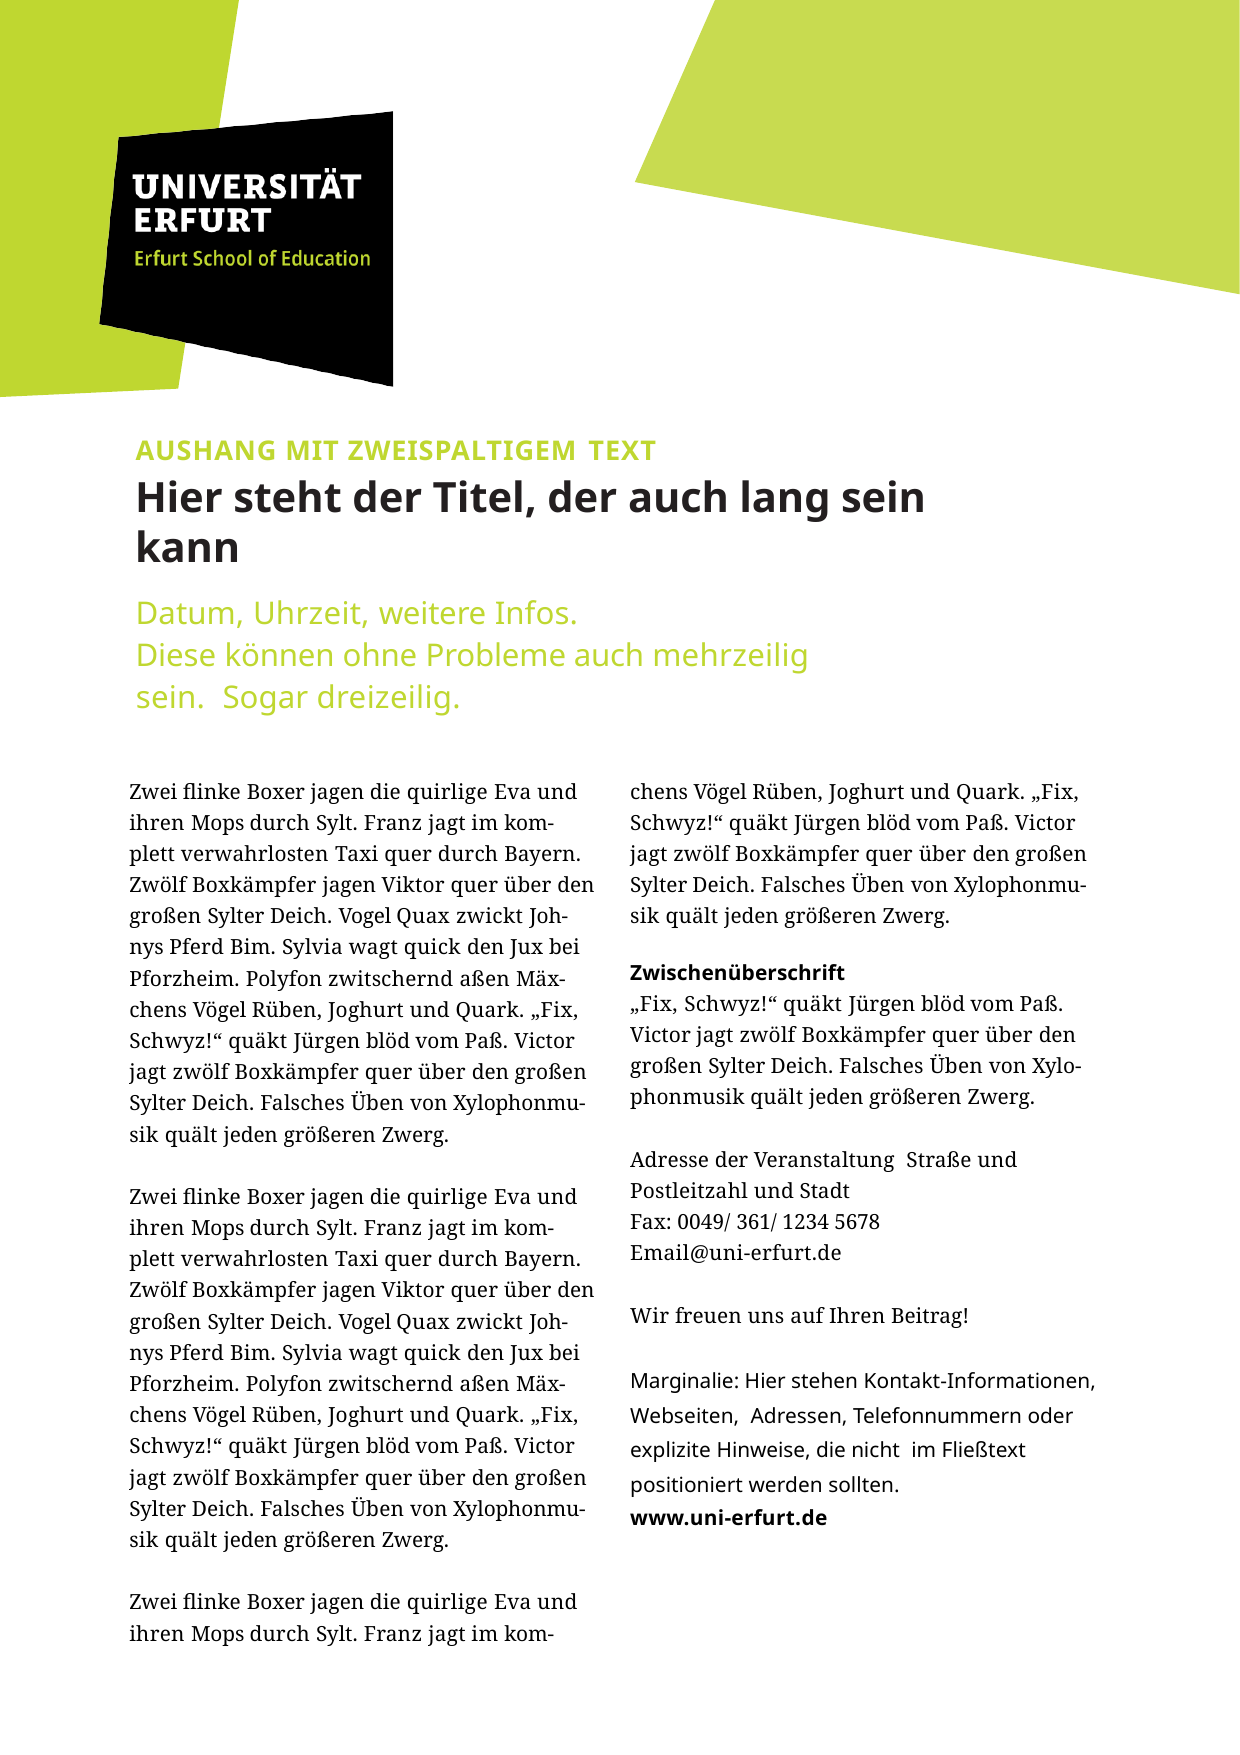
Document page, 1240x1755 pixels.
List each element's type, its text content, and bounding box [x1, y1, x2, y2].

text_box Zwei flinke Boxer jagen die quirlige Eva und ihren Mops durch Sylt. Franz jagt im kom- plett verwahrlosten Taxi quer durch Bayern. Zwölf Boxkämpfer jagen Viktor quer über den großen Sylter Deich. Vogel Quax zwickt Joh- nys Pferd Bim. Sylvia wagt quick den Jux bei Pforzheim. Polyfon zwitschernd aßen Mäx- chens Vögel Rüben, Joghurt und Quark. „Fix, Schwyz!“ quäkt Jürgen blöd vom Paß. Victor jagt zwölf Boxkämpfer quer über den großen Sylter Deich. Falsches Üben von Xylophonmu- sik quält jeden größeren Zwerg. Zwei flinke Boxer jagen die quirlige Eva und ihren Mops durch Sylt. Franz jagt im kom- plett verwahrlosten Taxi quer durch Bayern. Zwölf Boxkämpfer jagen Viktor quer über den großen Sylter Deich. Vogel Quax zwickt Joh- nys Pferd Bim. Sylvia wagt quick den Jux bei Pforzheim. Polyfon zwitschernd aßen Mäx- chens Vögel Rüben, Joghurt und Quark. „Fix, Schwyz!“ quäkt Jürgen blöd vom Paß. Victor jagt zwölf Boxkämpfer quer über den großen Sylter Deich. Falsches Üben von Xylophonmu- sik quält jeden größeren Zwerg. Zwei flinke Boxer jagen die quirlige Eva und ihren Mops durch Sylt. Franz jagt im kom- Pforzheim. Polyfon zwitschernd aßen Mäx- chens Vögel Rüben, Joghurt und Quark. „Fix, Schwyz!“ quäkt Jürgen blöd vom Paß. Victor jagt zwölf Boxkämpfer quer über den großen Sylter Deich. Falsches Üben von Xylophonmu- sik quält jeden größeren Zwerg. Zwischenüberschrift „Fix, Schwyz!“ quäkt Jürgen blöd vom Paß. Victor jagt zwölf Boxkämpfer quer über den großen Sylter Deich. Falsches Üben von Xylo- phonmusik quält jeden größeren Zwerg. Adresse der Veranstaltung Straße und Postleitzahl und Stadt Fax: 0049/ 361/ 1234 5678 Email@uni-erfurt.de Wir freuen uns auf Ihren Beitrag! Marginalie: Hier stehen Kontakt-Informationen, Webseiten, Adressen, Telefonnummern oder explizite Hinweise, die nicht im Fließtext positioniert werden sollten. www.uni-erfurt.de [112, 764, 1120, 1755]
text_box AUSHANG MIT ZWEISPALTIGEM TEXT Hier steht der Titel, der auch lang sein kann Datum, Uhrzeit, weitere Infos. Diese können ohne Probleme auch mehrzeilig sein. Sogar dreizeilig. [132, 433, 966, 715]
picture [99, 111, 394, 387]
